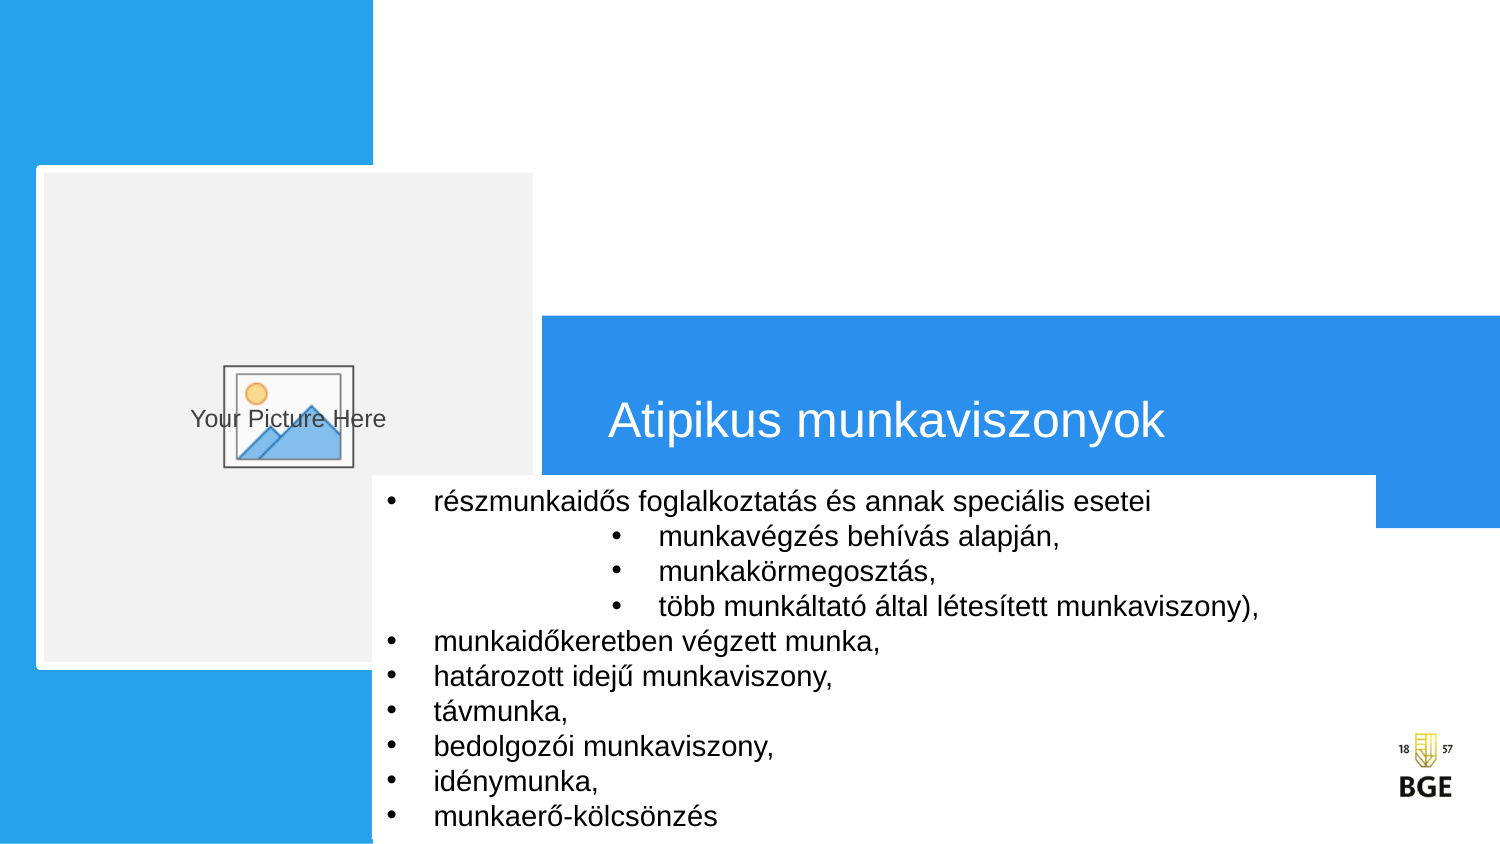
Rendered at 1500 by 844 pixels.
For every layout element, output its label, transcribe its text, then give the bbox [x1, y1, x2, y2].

list Atipikus munkaviszonyok [593, 378, 1403, 457]
picture [1388, 727, 1460, 803]
text_box részmunkaidős foglalkoztatás és annak speciális esetei munkavégzés behívás alapján, munkakörmegosztás, több munkáltató által létesített munkaviszony), munkaidőkeretben végzett munka, határozott idejű munkaviszony, távmunka, bedolgozói munkaviszony, idénymunka, munkaerő-kölcsönzés [371, 475, 1376, 840]
picture [44, 172, 534, 663]
